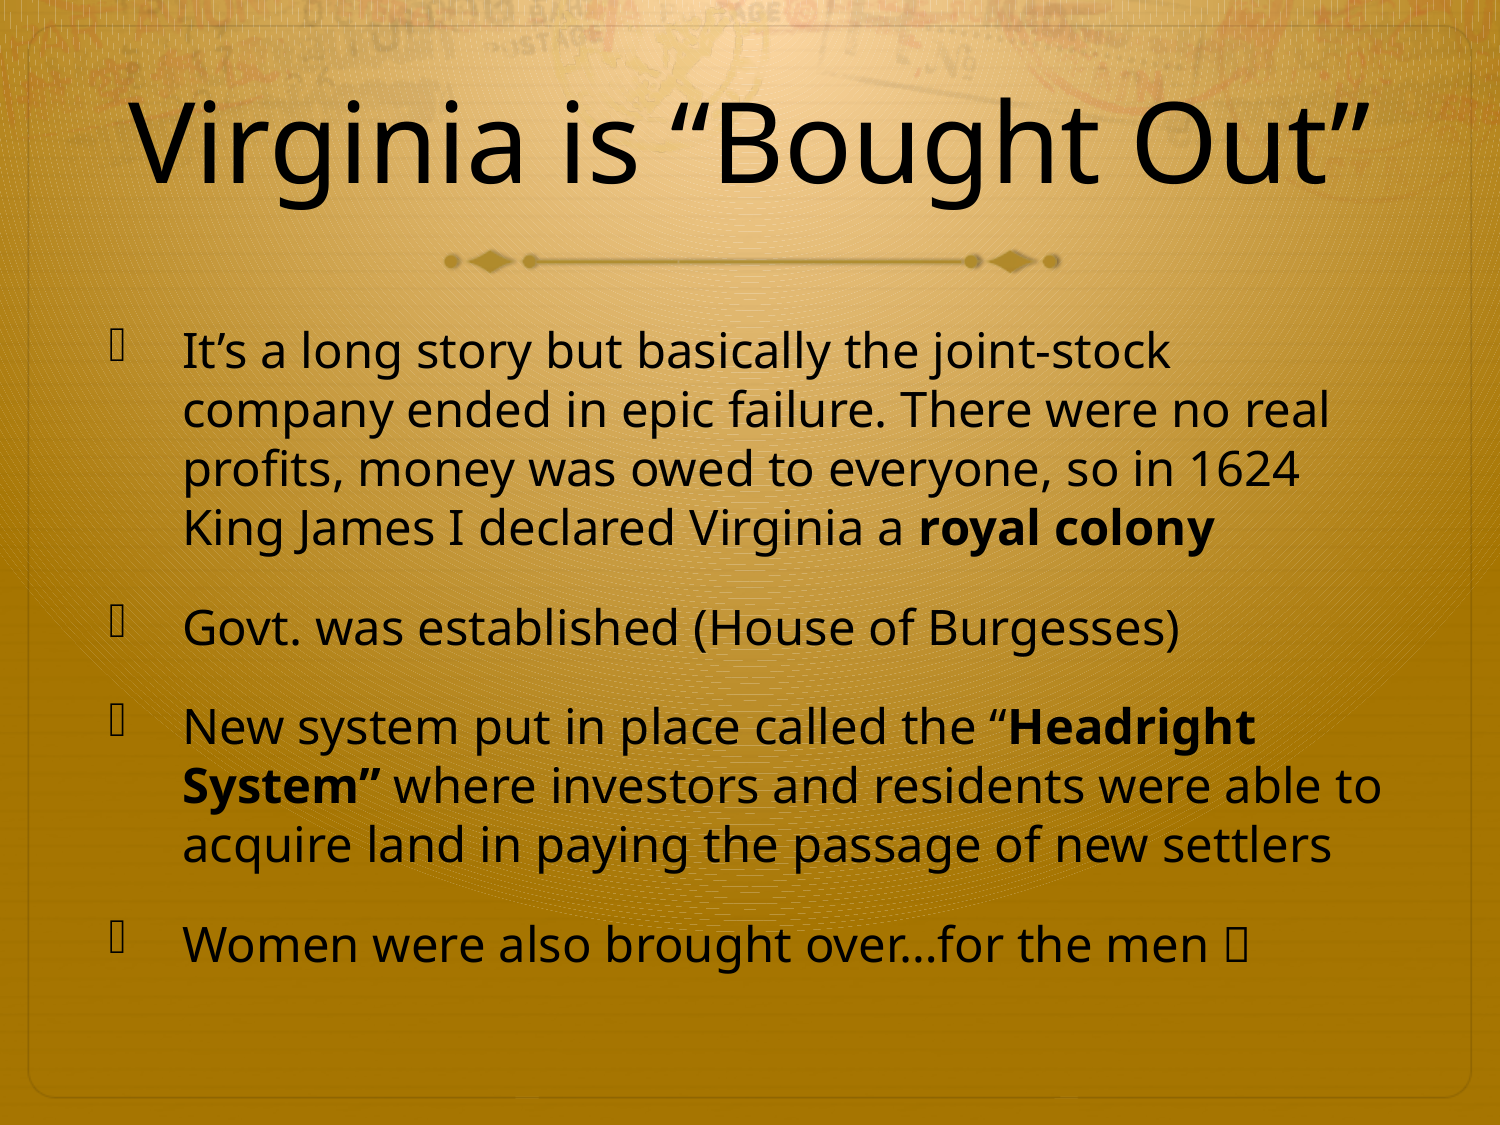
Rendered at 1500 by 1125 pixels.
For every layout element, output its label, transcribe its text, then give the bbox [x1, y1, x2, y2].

picture [0, 0, 1500, 1125]
title Virginia is “Bought Out” [93, 45, 1407, 233]
list It’s a long story but basically the joint-stock company ended in epic failure. There were no real profits, money was owed to everyone, so in 1624 King James I declared Virginia a royal colony Govt. was established (House of Burgesses) New system put in place called the “Headright System” where investors and residents were able to acquire land in paying the passage of new settlers Women were also brought over…for the men  [93, 312, 1407, 988]
